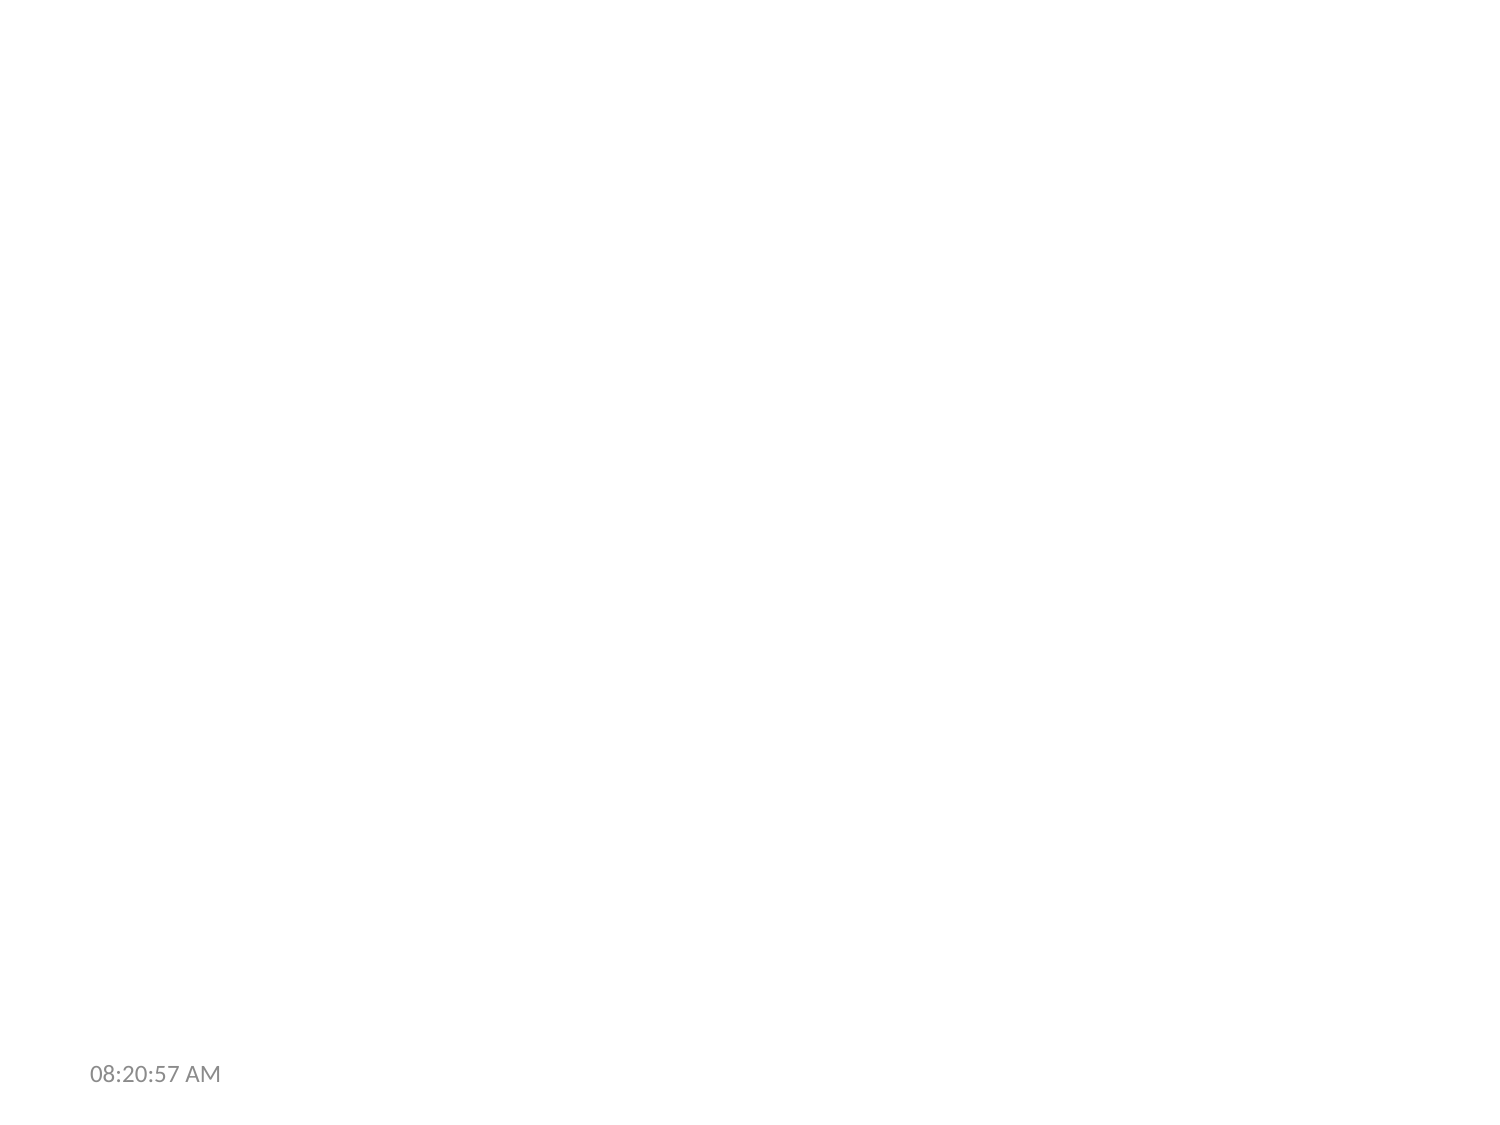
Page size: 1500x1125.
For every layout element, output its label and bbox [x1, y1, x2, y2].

slide_number [75, 1042, 425, 1103]
